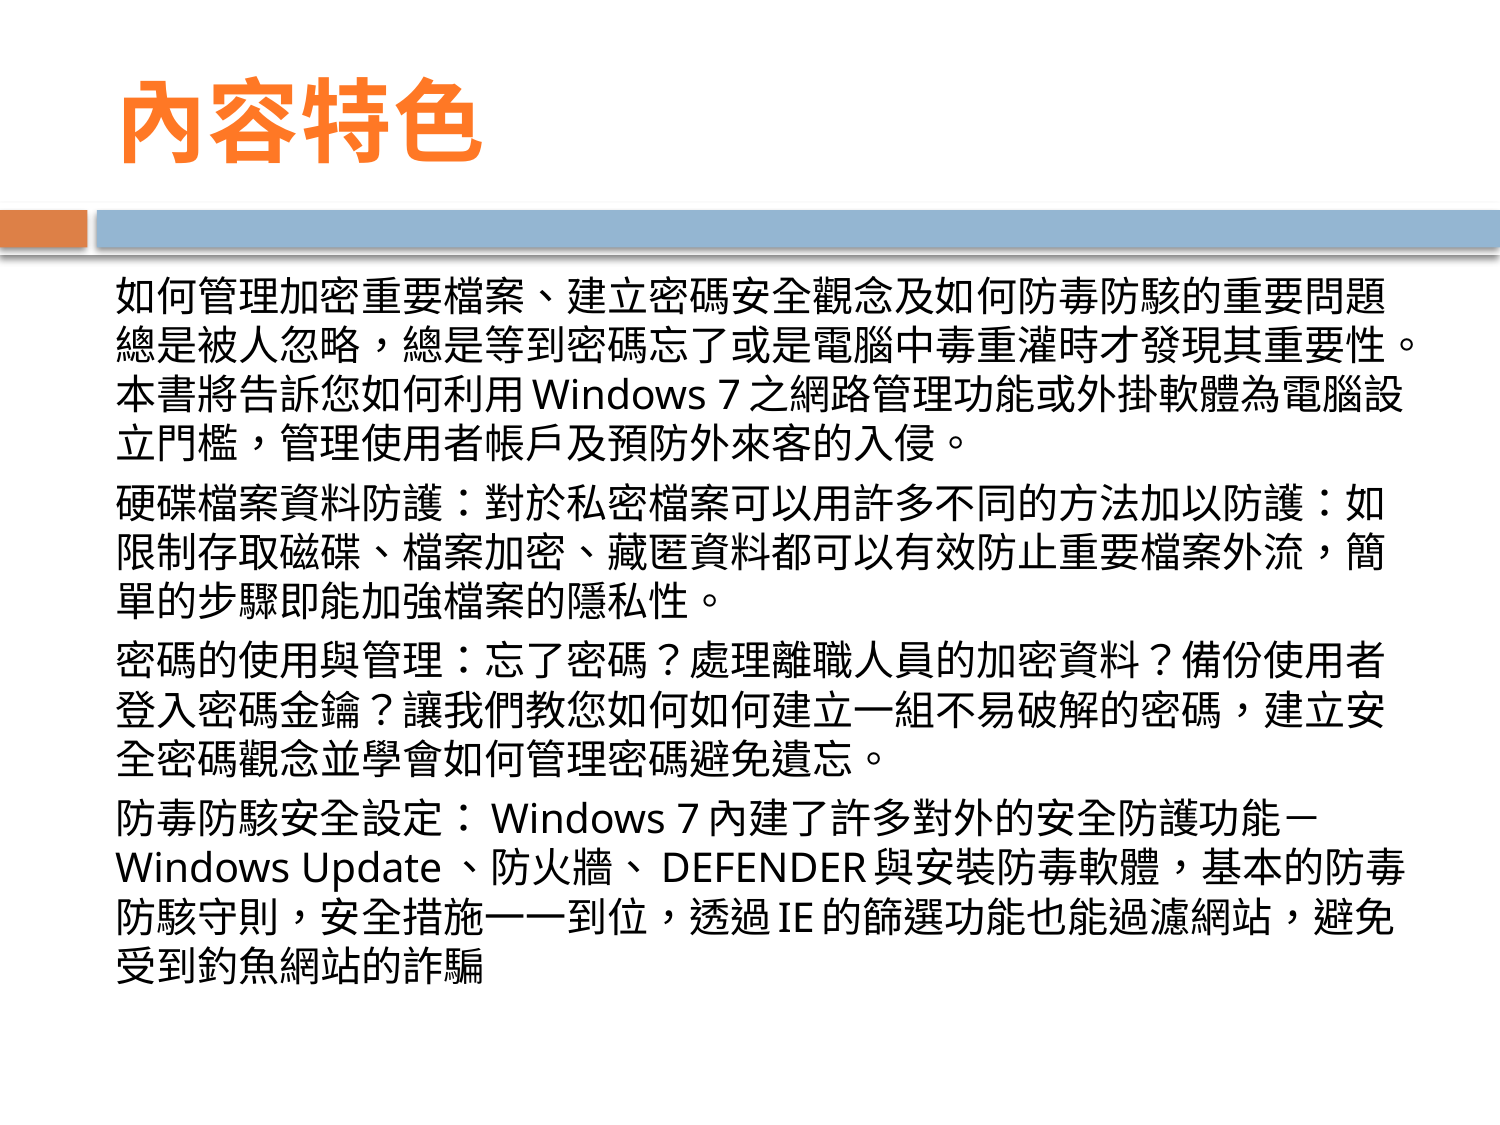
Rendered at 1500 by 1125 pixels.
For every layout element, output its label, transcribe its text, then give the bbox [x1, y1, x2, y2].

list 如何管理加密重要檔案、建立密碼安全觀念及如何防毒防駭的重要問題總是被人忽略，總是等到密碼忘了或是電腦中毒重灌時才發現其重要性。本書將告訴您如何利用Windows 7之網路管理功能或外掛軟體為電腦設立門檻，管理使用者帳戶及預防外來客的入侵。 硬碟檔案資料防護：對於私密檔案可以用許多不同的方法加以防護：如限制存取磁碟、檔案加密、藏匿資料都可以有效防止重要檔案外流，簡單的步驟即能加強檔案的隱私性。 密碼的使用與管理：忘了密碼？處理離職人員的加密資料？備份使用者登入密碼金鑰？讓我們教您如何如何建立一組不易破解的密碼，建立安全密碼觀念並學會如何管理密碼避免遺忘。 防毒防駭安全設定：Windows 7內建了許多對外的安全防護功能－Windows Update、防火牆、DEFENDER與安裝防毒軟體，基本的防毒防駭守則，安全措施一一到位，透過IE的篩選功能也能過濾網站，避免受到釣魚網站的詐騙 [100, 262, 1438, 1000]
title 內容特色 [100, 37, 1438, 200]
